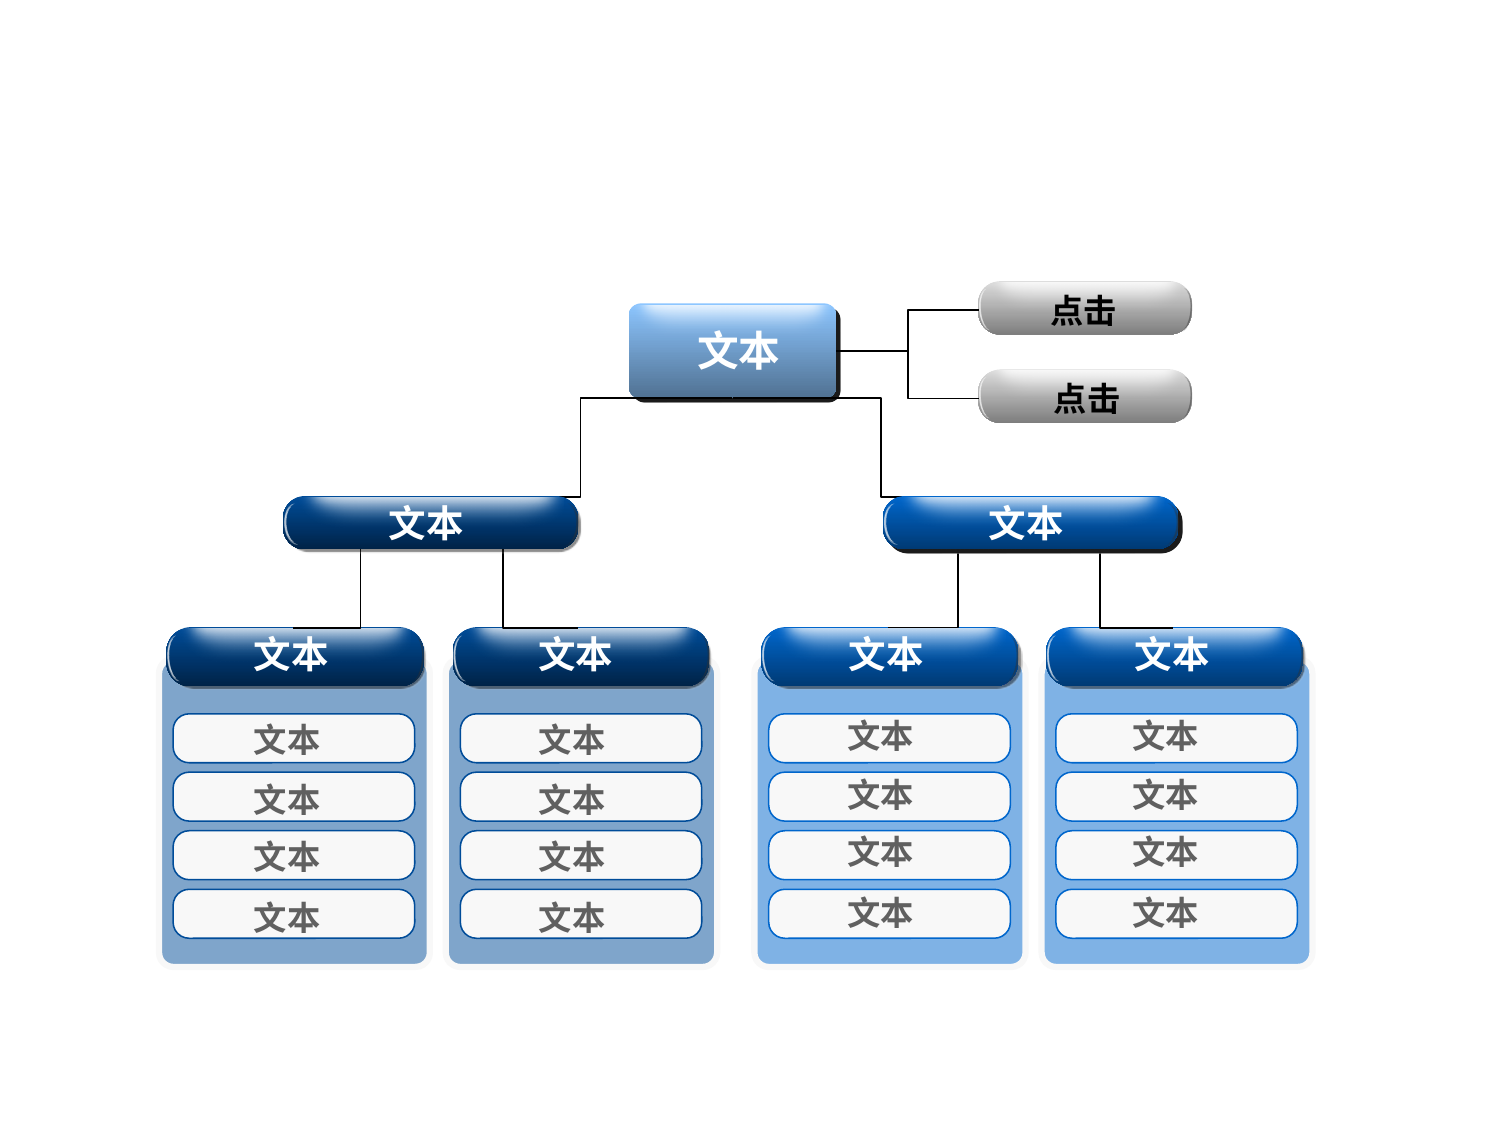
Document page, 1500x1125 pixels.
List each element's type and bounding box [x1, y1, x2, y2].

text_box [282, 397, 1180, 554]
text_box [628, 303, 831, 396]
text_box [754, 545, 1313, 968]
text_box [158, 546, 718, 968]
text_box [836, 280, 1193, 424]
